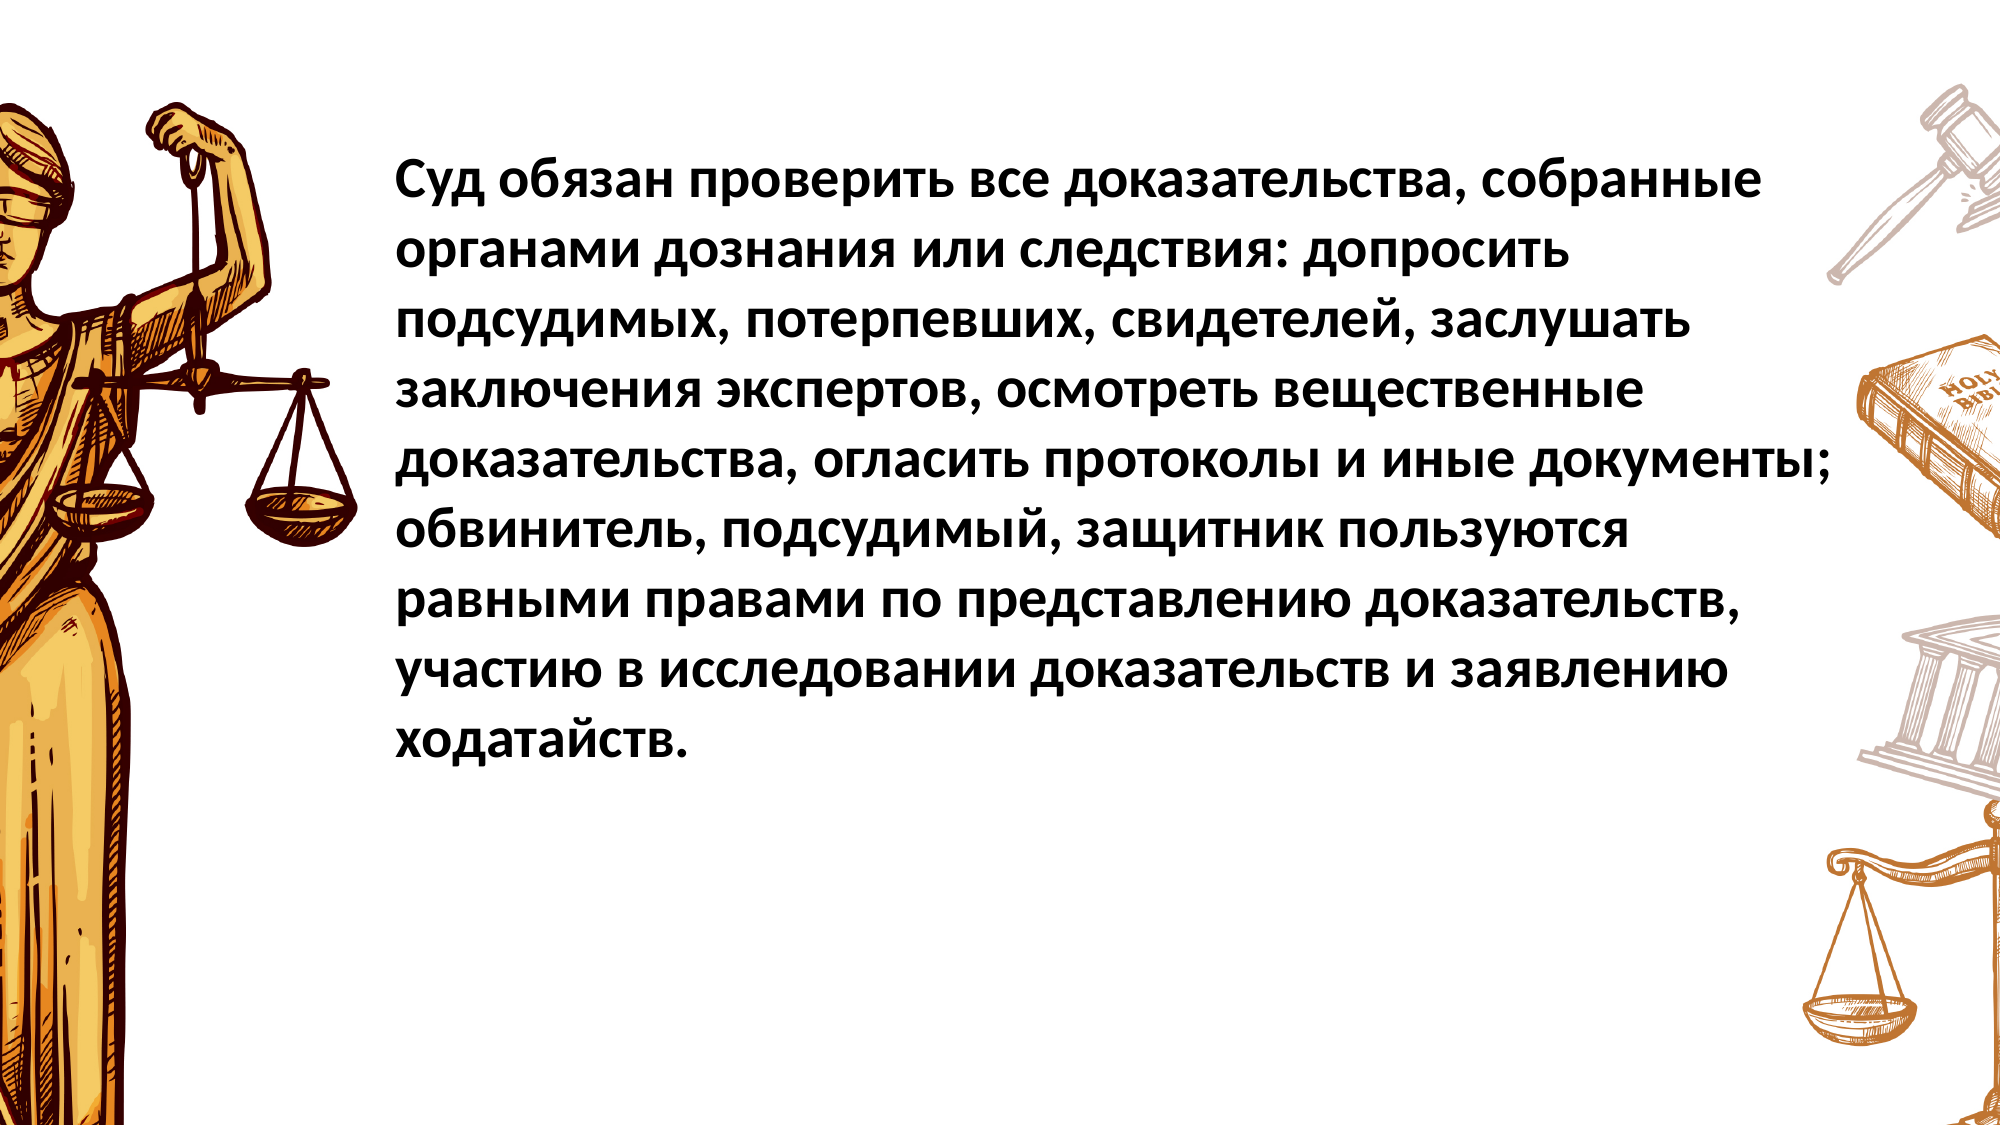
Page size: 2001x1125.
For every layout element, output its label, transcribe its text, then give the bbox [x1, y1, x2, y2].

text_box Суд обязан проверить все доказательства, собранные органами дознания или следствия: допросить подсудимых, потерпевших, свидетелей, заслушать заключения экспертов, осмотреть вещественные доказательства, огласить протоколы и иные документы; обвинитель, подсудимый, защитник пользуются равными правами по представлению доказательств, участию в исследовании доказательств и заявлению ходатайств. [380, 131, 1895, 776]
picture [0, 1, 2000, 1125]
